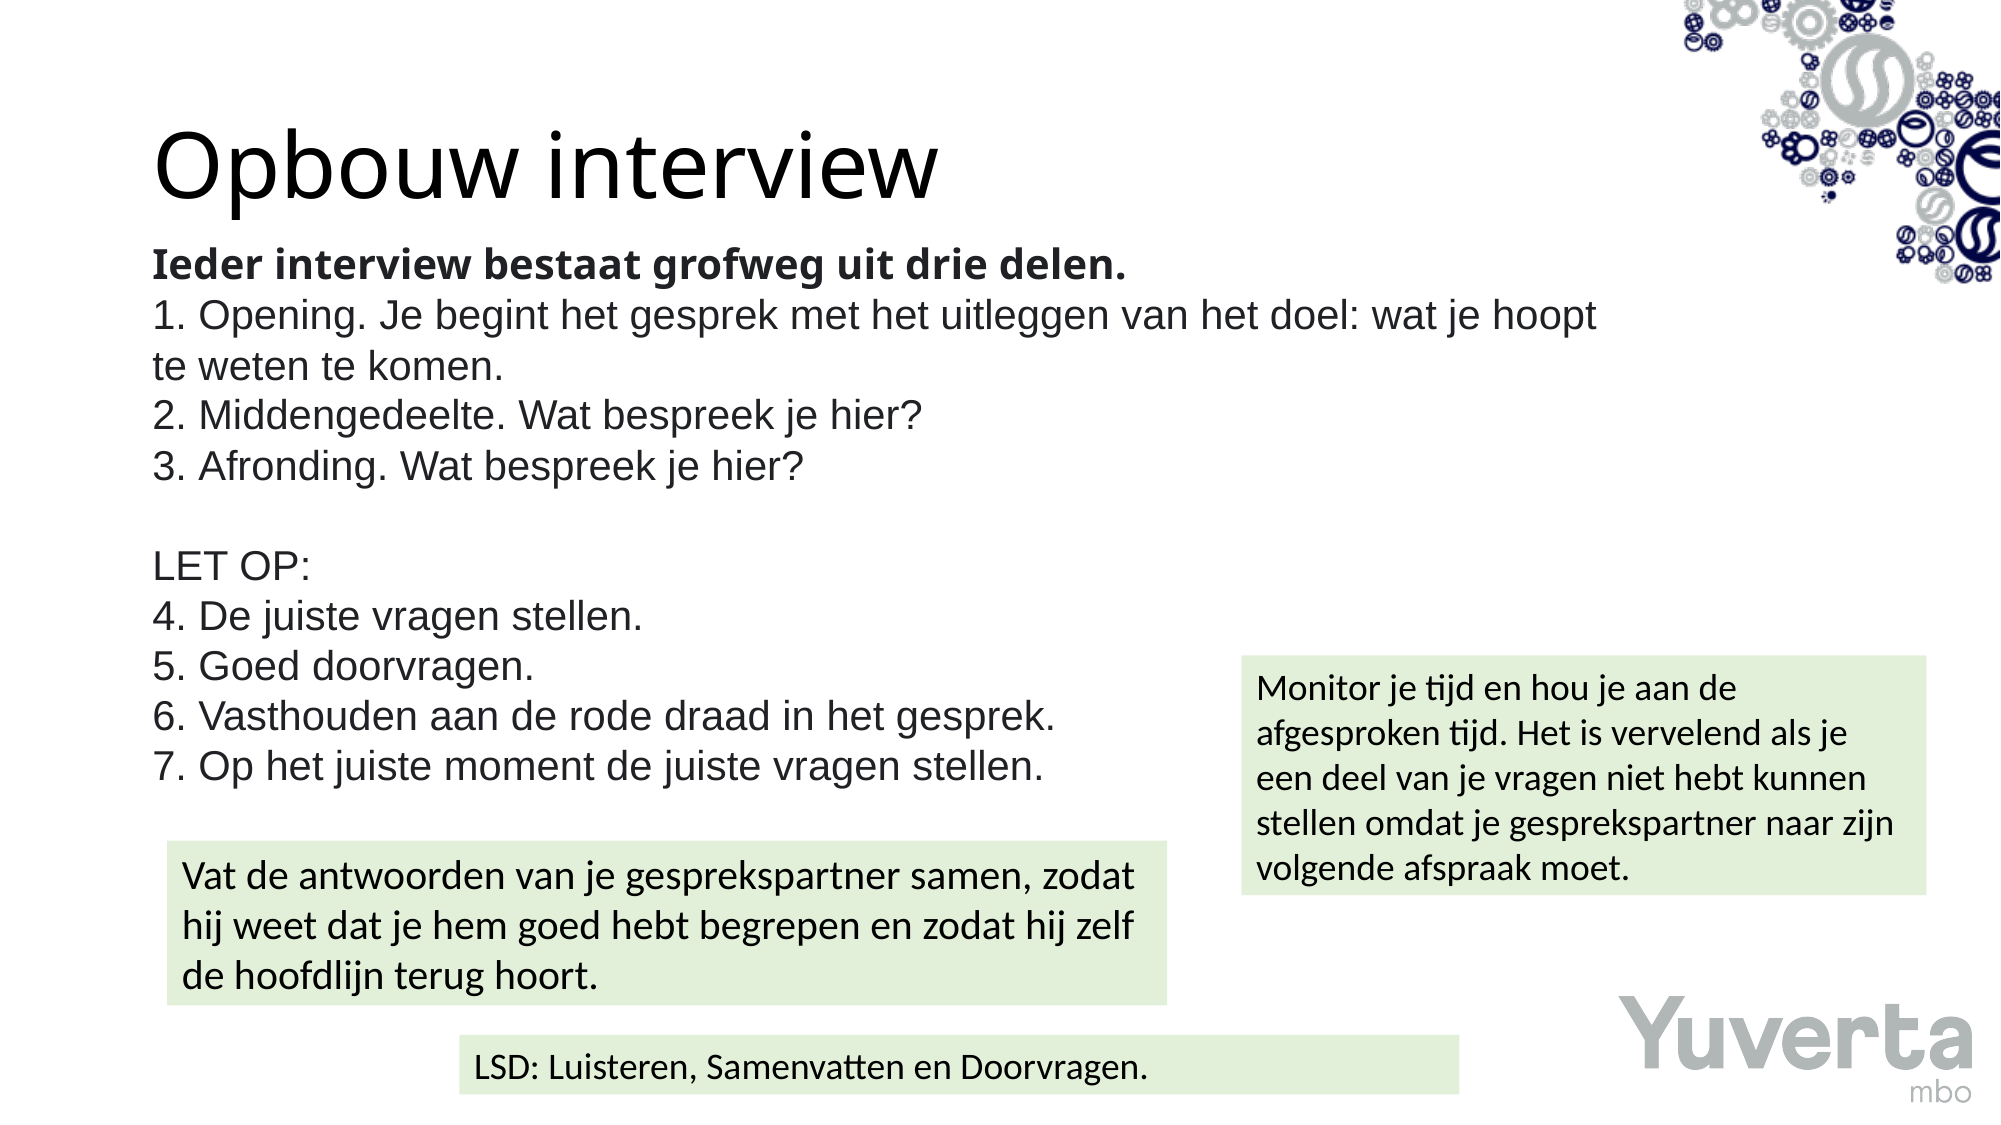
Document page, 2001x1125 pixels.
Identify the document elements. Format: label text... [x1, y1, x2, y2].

text_box Ieder interview bestaat grofweg uit drie delen. Opening. Je begint het gesprek met het uitleggen van het doel: wat je hoopt te weten te komen. Middengedeelte. Wat bespreek je hier? Afronding. Wat bespreek je hier? LET OP: De juiste vragen stellen. Goed doorvragen. Vasthouden aan de rode draad in het gesprek. Op het juiste moment de juiste vragen stellen. [137, 230, 1655, 896]
text_box LSD: Luisteren, Samenvatten en Doorvragen. [459, 1034, 1460, 1095]
text_box Vat de antwoorden van je gesprekspartner samen, zodat hij weet dat je hem goed hebt begrepen en zodat hij zelf de hoofdlijn terug hoort. [167, 840, 1168, 1006]
title Opbouw interview [137, 59, 1863, 278]
picture [0, 0, 2000, 1125]
text_box Monitor je tijd en hou je aan de afgesproken tijd. Het is vervelend als je een deel van je vragen niet hebt kunnen stellen omdat je gesprekspartner naar zijn volgende afspraak moet. [1241, 655, 1927, 896]
